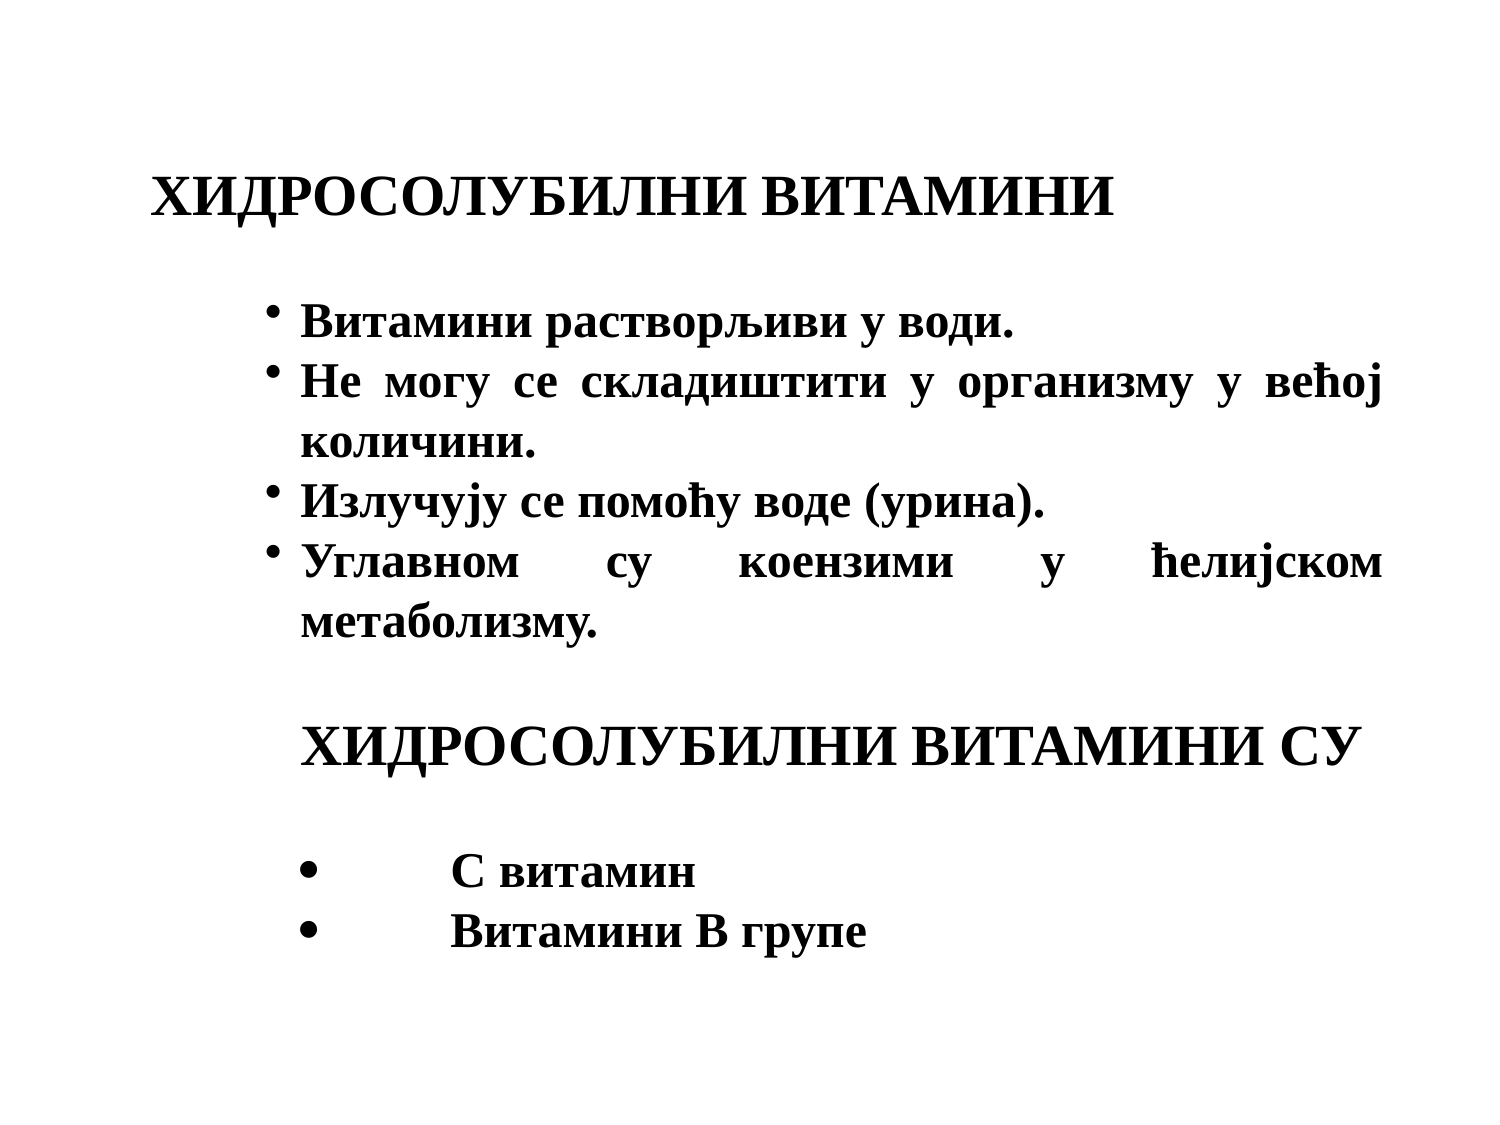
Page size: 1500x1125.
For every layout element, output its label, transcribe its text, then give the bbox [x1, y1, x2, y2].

text_box ХИДРОСОЛУБИЛНИ ВИТАМИНИ Витамини растворљиви у води. Не могу се складиштити у организму у већој количини. Излучују се помоћу воде (урина). Углавном су коензими у ћелијском метаболизму. ХИДРОСОЛУБИЛНИ ВИТАМИНИ СУ · С витамин · Витамини B групе [135, 90, 1399, 965]
